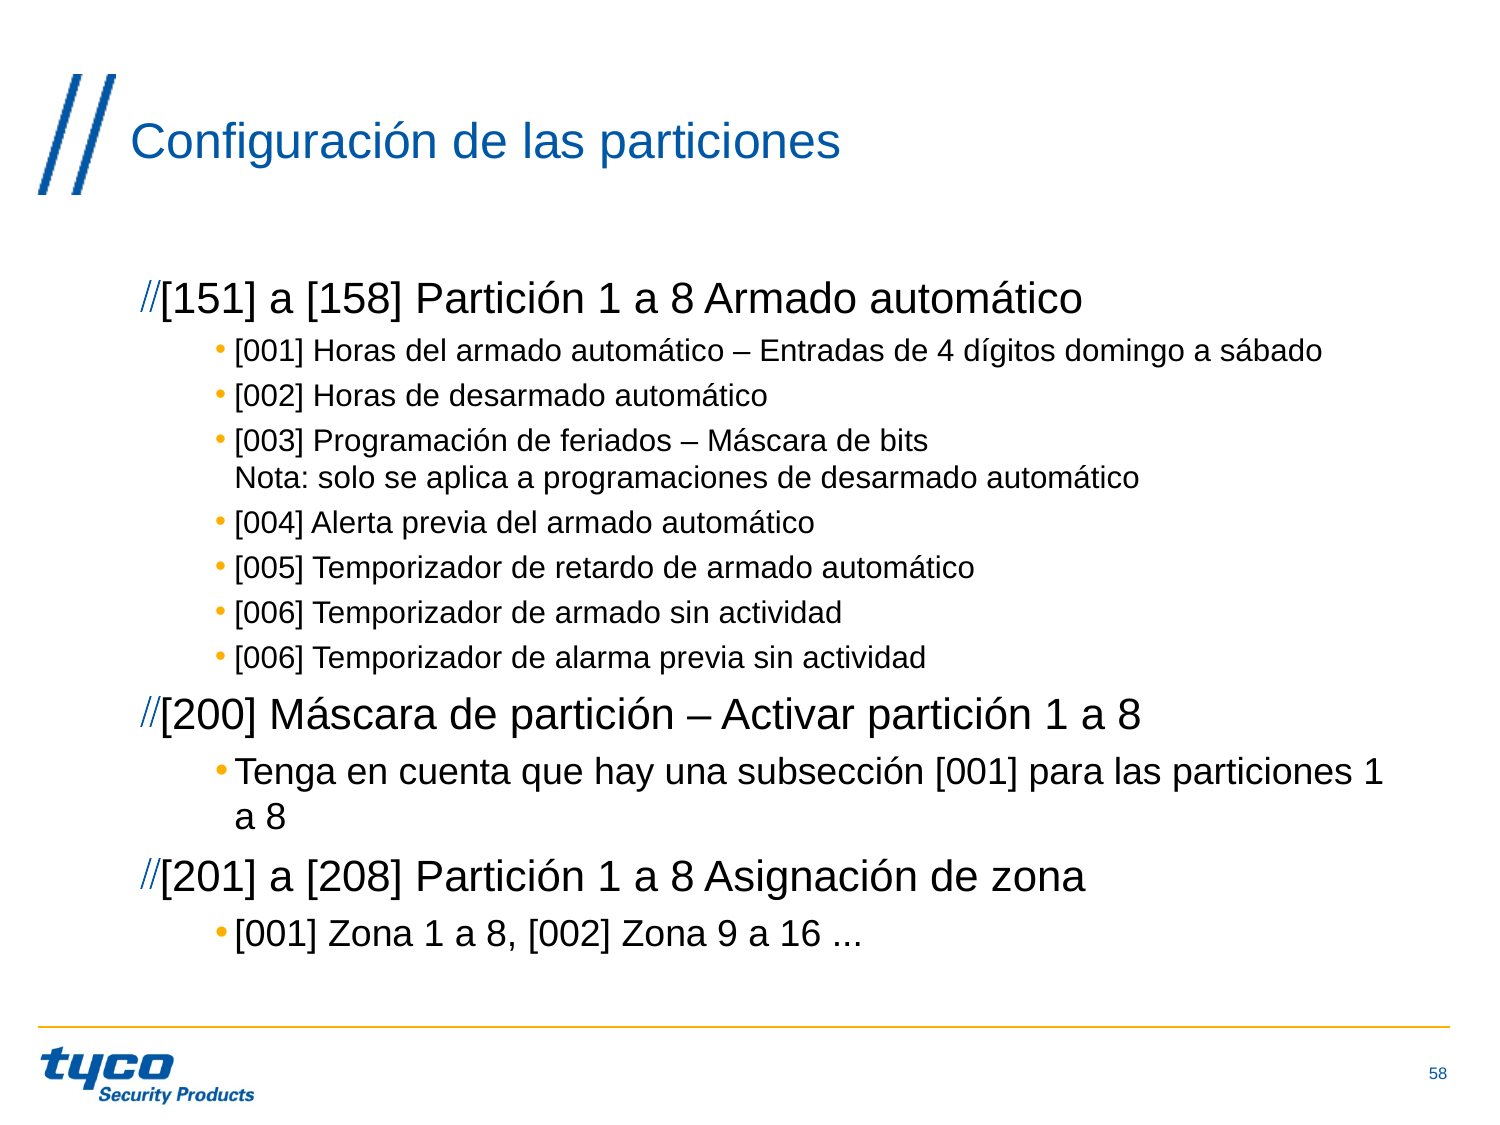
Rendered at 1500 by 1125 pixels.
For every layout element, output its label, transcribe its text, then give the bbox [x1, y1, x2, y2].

picture [34, 1040, 260, 1107]
picture [140, 280, 171, 312]
picture [140, 696, 171, 727]
list [151] a [158] Partición 1 a 8 Armado automático [001] Horas del armado automático – Entradas de 4 dígitos domingo a sábado [002] Horas de desarmado automático [003] Programación de feriados – Máscara de bits Nota: solo se aplica a programaciones de desarmado automático [004] Alerta previa del armado automático [005] Temporizador de retardo de armado automático [006] Temporizador de armado sin actividad [006] Temporizador de alarma previa sin actividad [200] Máscara de partición – Activar partición 1 a 8 Tenga en cuenta que hay una subsección [001] para las particiones 1 a 8 [201] a [208] Partición 1 a 8 Asignación de zona [001] Zona 1 a 8, [002] Zona 9 a 16 ... [124, 262, 1426, 976]
picture [140, 858, 171, 889]
slide_number 58 [1387, 1042, 1463, 1103]
title Configuración de las particiones [115, 44, 1426, 233]
picture [37, 74, 115, 195]
text_box [97, 1061, 228, 1091]
